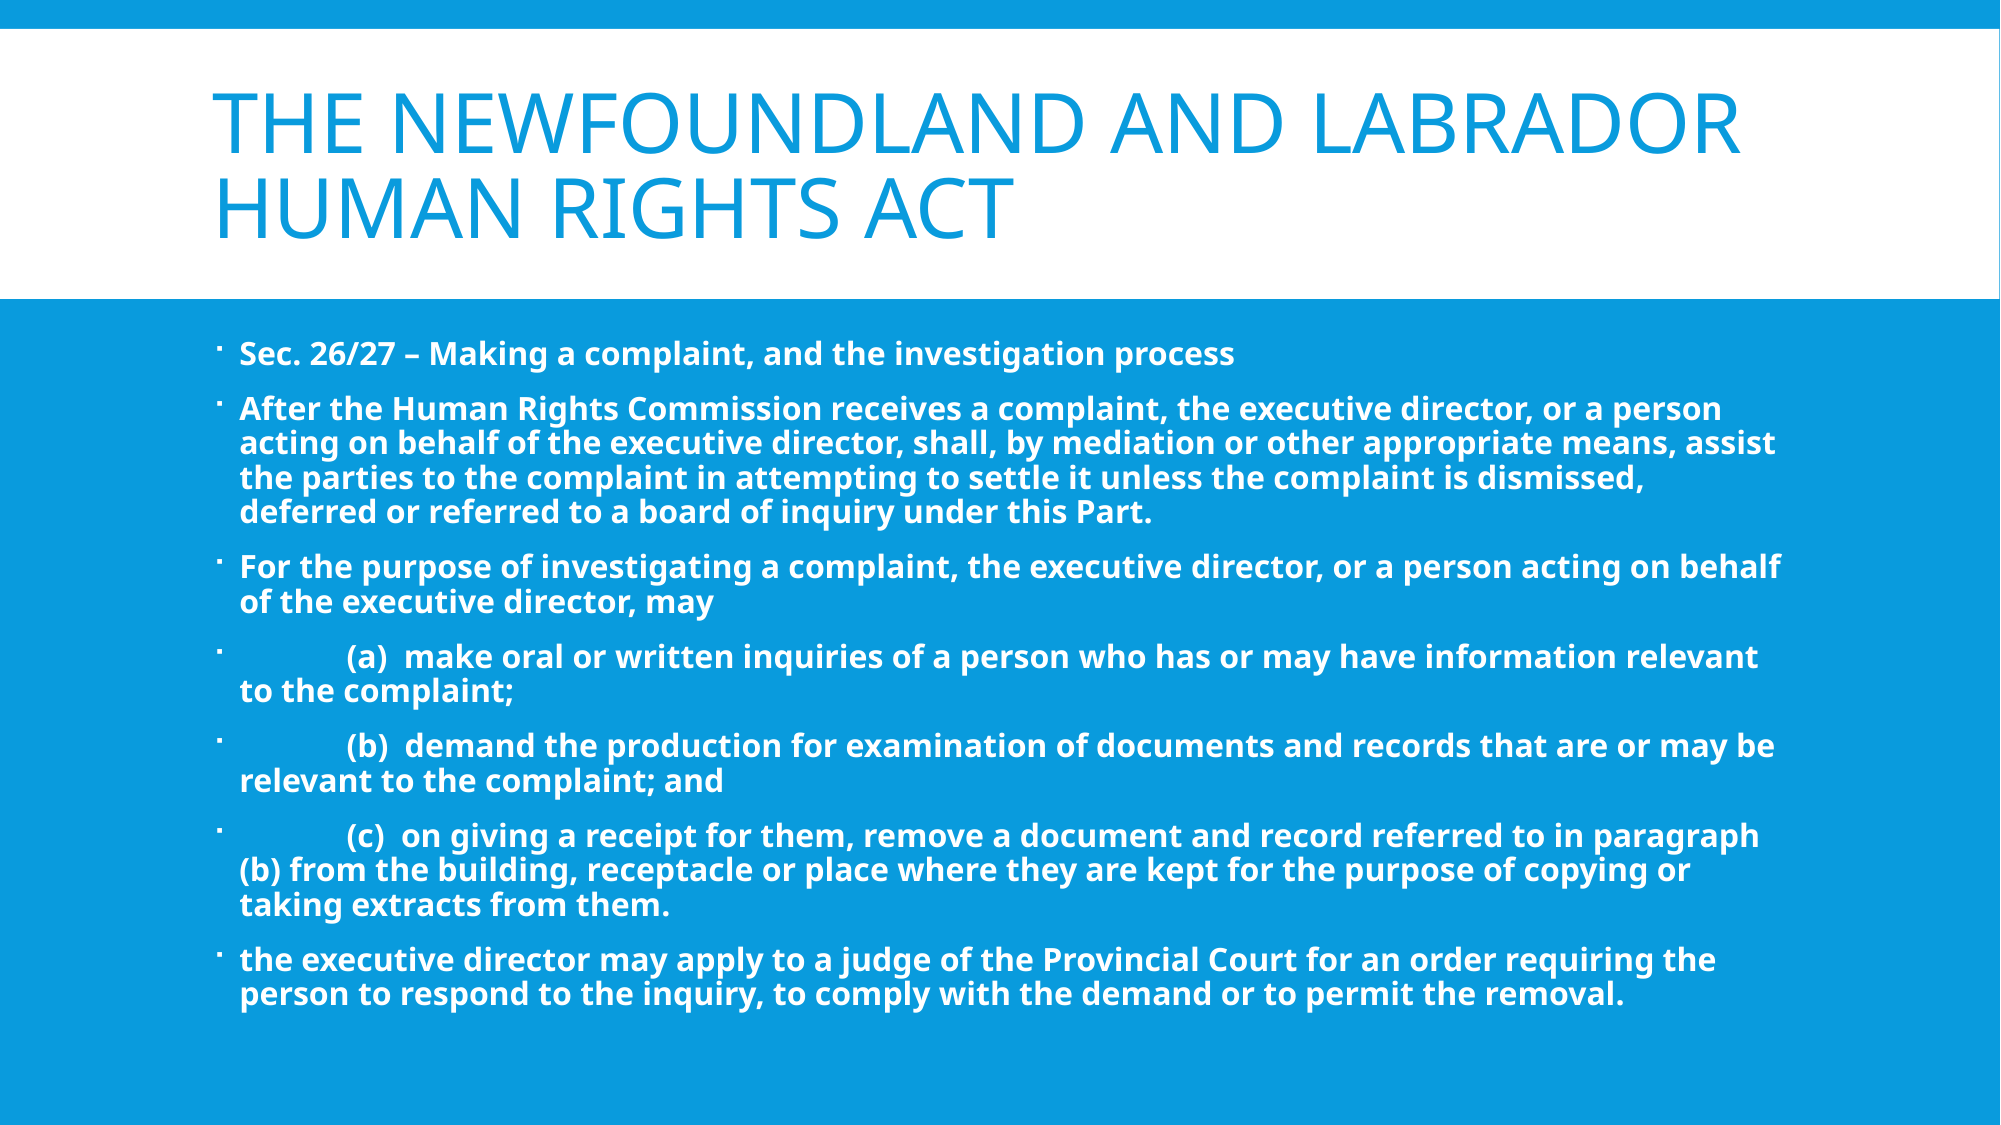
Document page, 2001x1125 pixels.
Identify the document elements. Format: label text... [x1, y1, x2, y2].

list Sec. 26/27 – Making a complaint, and the investigation process After the Human Rights Commission receives a complaint, the executive director, or a person acting on behalf of the executive director, shall, by mediation or other appropriate means, assist the parties to the complaint in attempting to settle it unless the complaint is dismissed, deferred or referred to a board of inquiry under this Part. For the purpose of investigating a complaint, the executive director, or a person acting on behalf of the executive director, may (a) make oral or written inquiries of a person who has or may have information relevant to the complaint; (b) demand the production for examination of documents and records that are or may be relevant to the complaint; and (c) on giving a receipt for them, remove a document and record referred to in paragraph (b) from the building, receptacle or place where they are kept for the purpose of copying or taking extracts from them. the executive director may apply to a judge of the Provincial Court for an order requiring the person to respond to the inquiry, to comply with the demand or to permit the removal. [197, 329, 1803, 1020]
title The Newfoundland and Labrador Human Rights Act [197, 46, 1803, 295]
